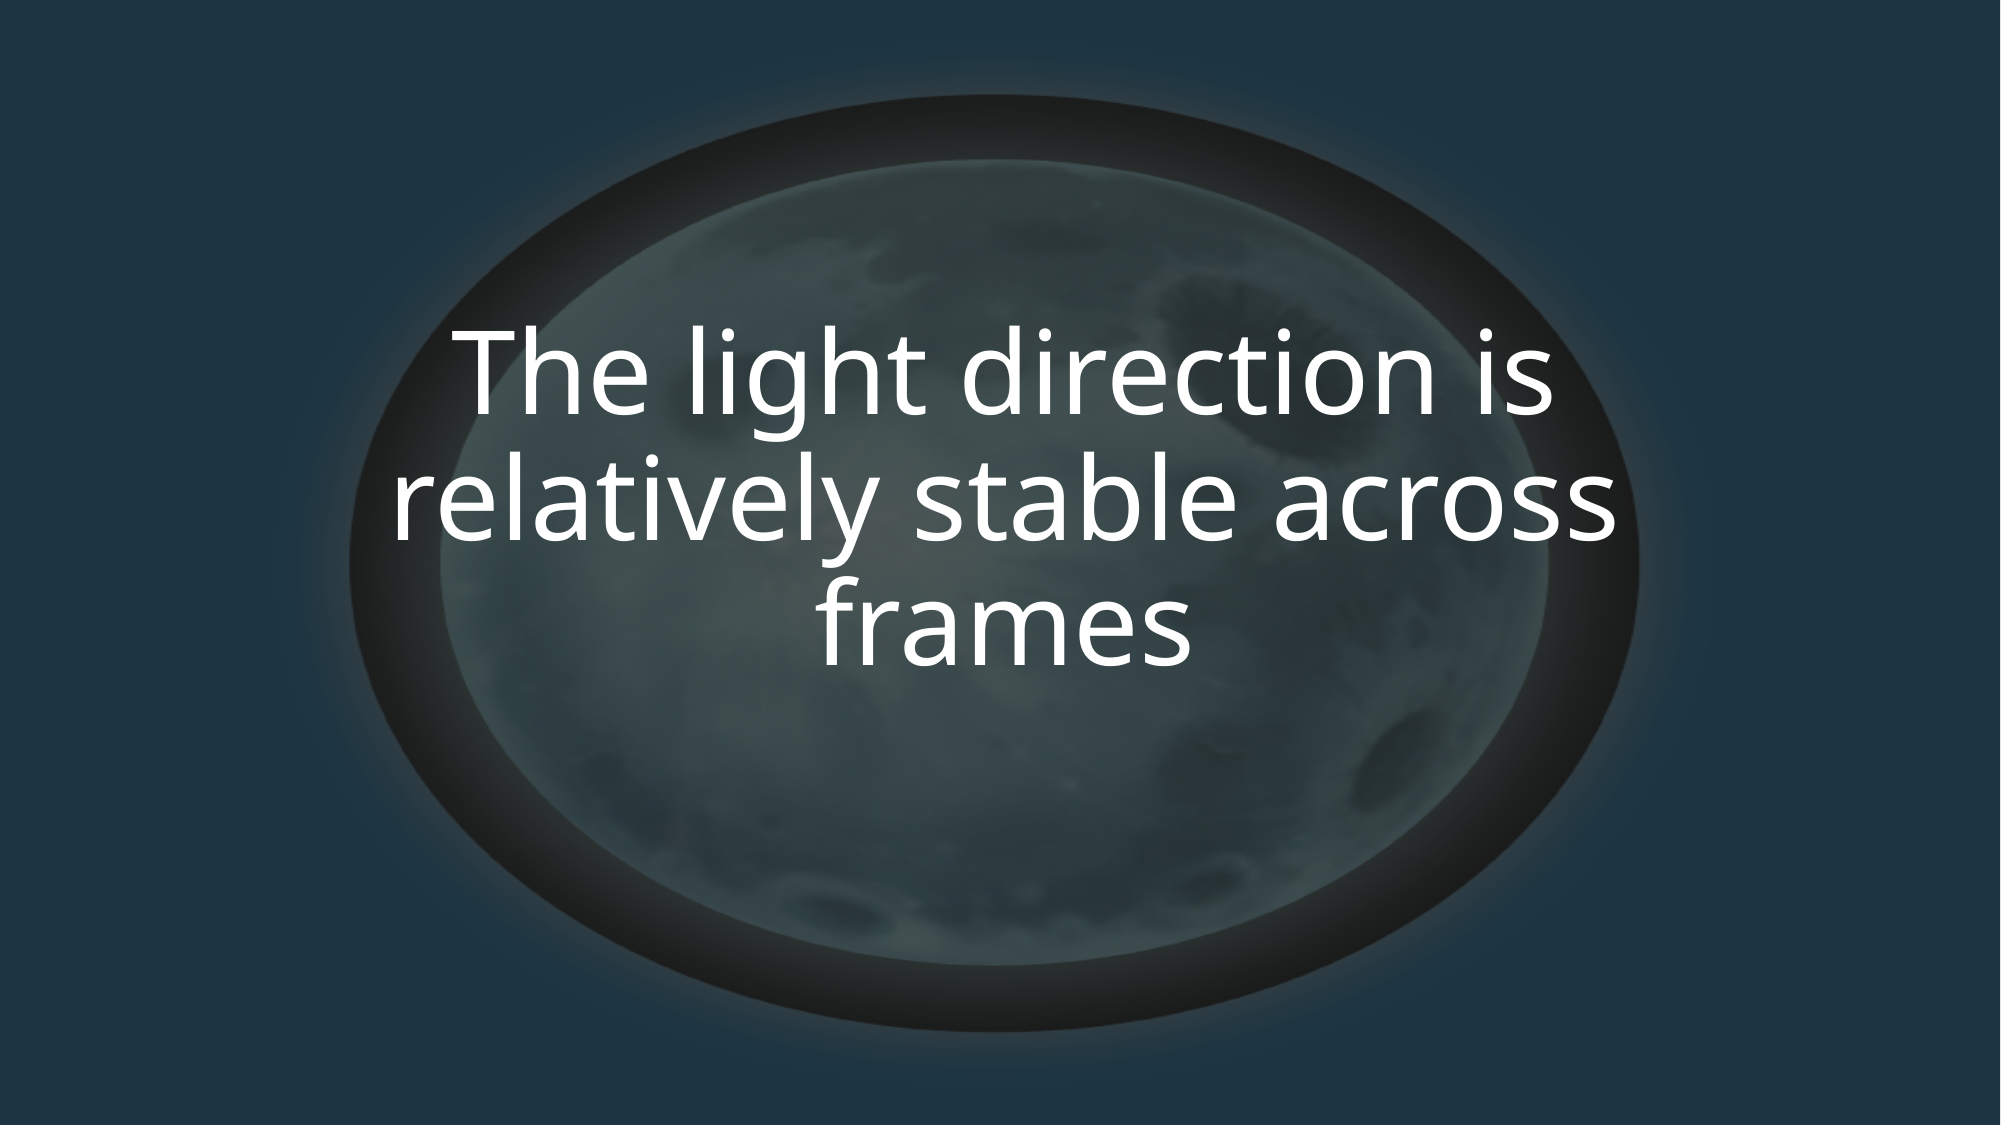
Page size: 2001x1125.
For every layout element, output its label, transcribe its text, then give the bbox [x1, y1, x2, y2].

picture [0, 0, 2001, 1125]
title The light direction is relatively stable across frames [254, 306, 1755, 699]
